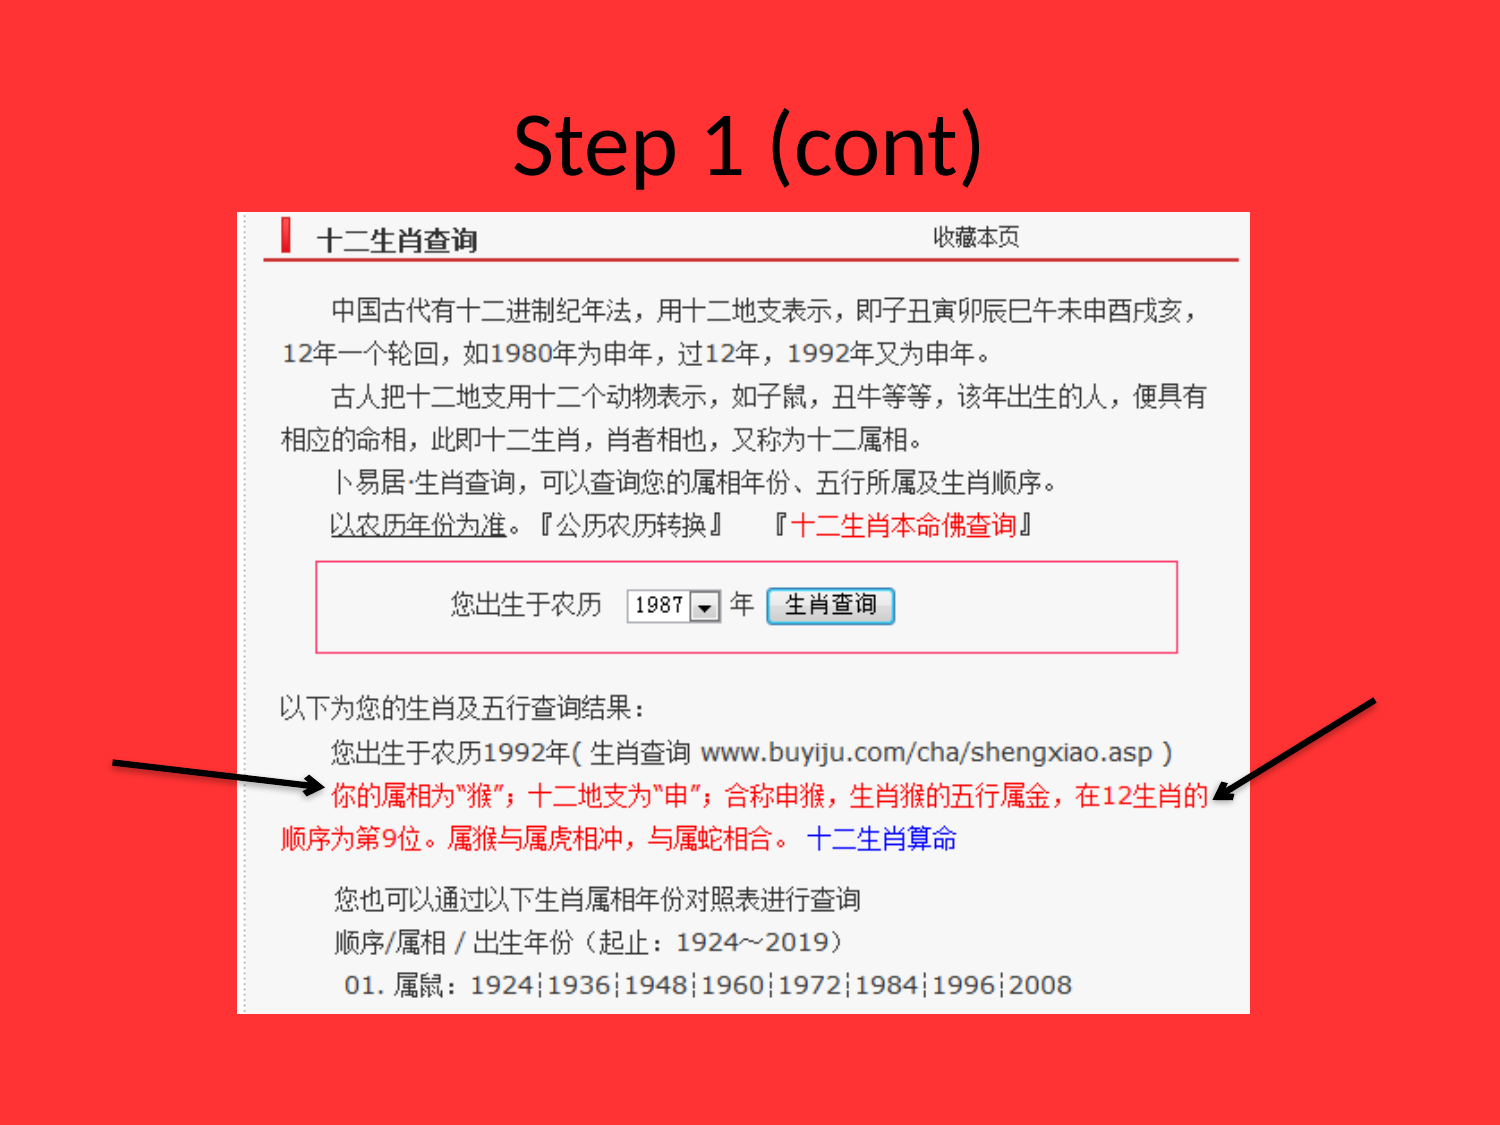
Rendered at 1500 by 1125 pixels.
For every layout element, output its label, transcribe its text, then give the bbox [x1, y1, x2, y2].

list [237, 212, 1251, 1015]
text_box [1212, 699, 1376, 801]
title Step 1 (cont) [75, 45, 1425, 233]
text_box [112, 762, 326, 788]
